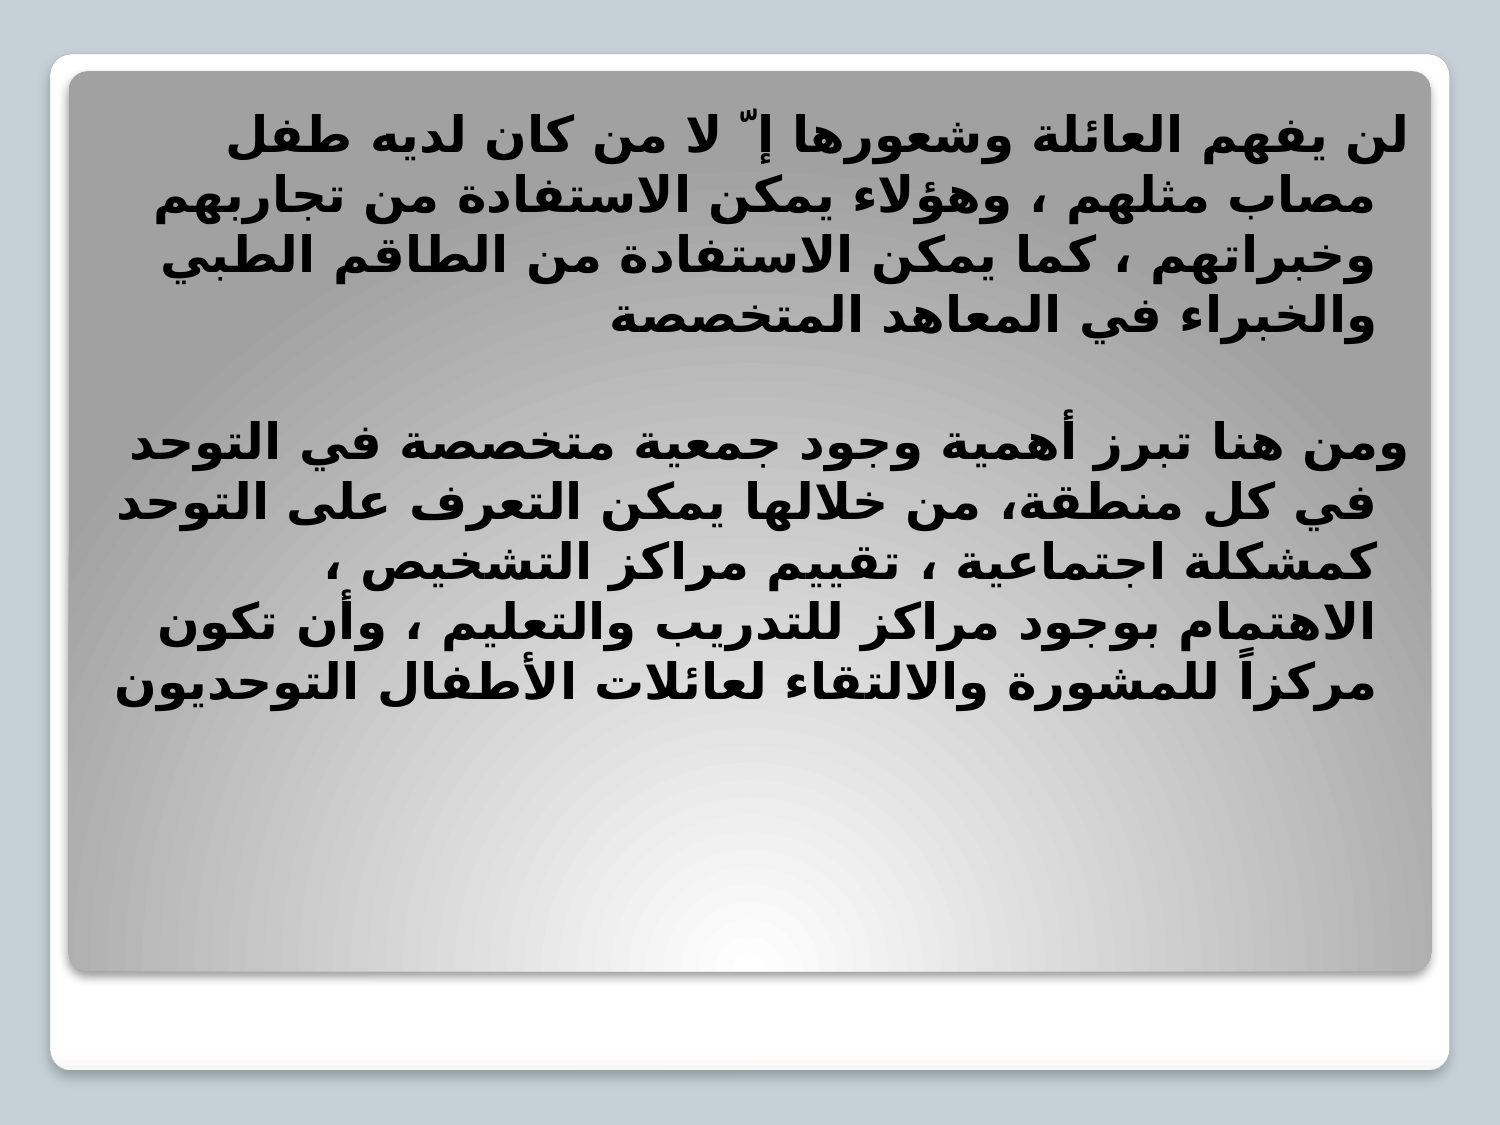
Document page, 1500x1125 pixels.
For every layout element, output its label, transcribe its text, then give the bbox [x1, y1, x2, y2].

list لن يفهم العائلة وشعورها إ ّ لا من كان لديه طفل مصاب مثلهم ، وهؤلاء يمكن الاستفادة من تجاربهم وخبراتهم ، كما يمكن الاستفادة من الطاقم الطبي والخبراء في المعاهد المتخصصة ومن هنا تبرز أهمية وجود جمعية متخصصة في التوحد في كل منطقة، من خلالها يمكن التعرف على التوحد كمشكلة اجتماعية ، تقييم مراكز التشخيص ، الاهتمام بوجود مراكز للتدريب والتعليم ، وأن تكون مركزاً للمشورة والالتقاء لعائلات الأطفال التوحديون [82, 86, 1425, 774]
